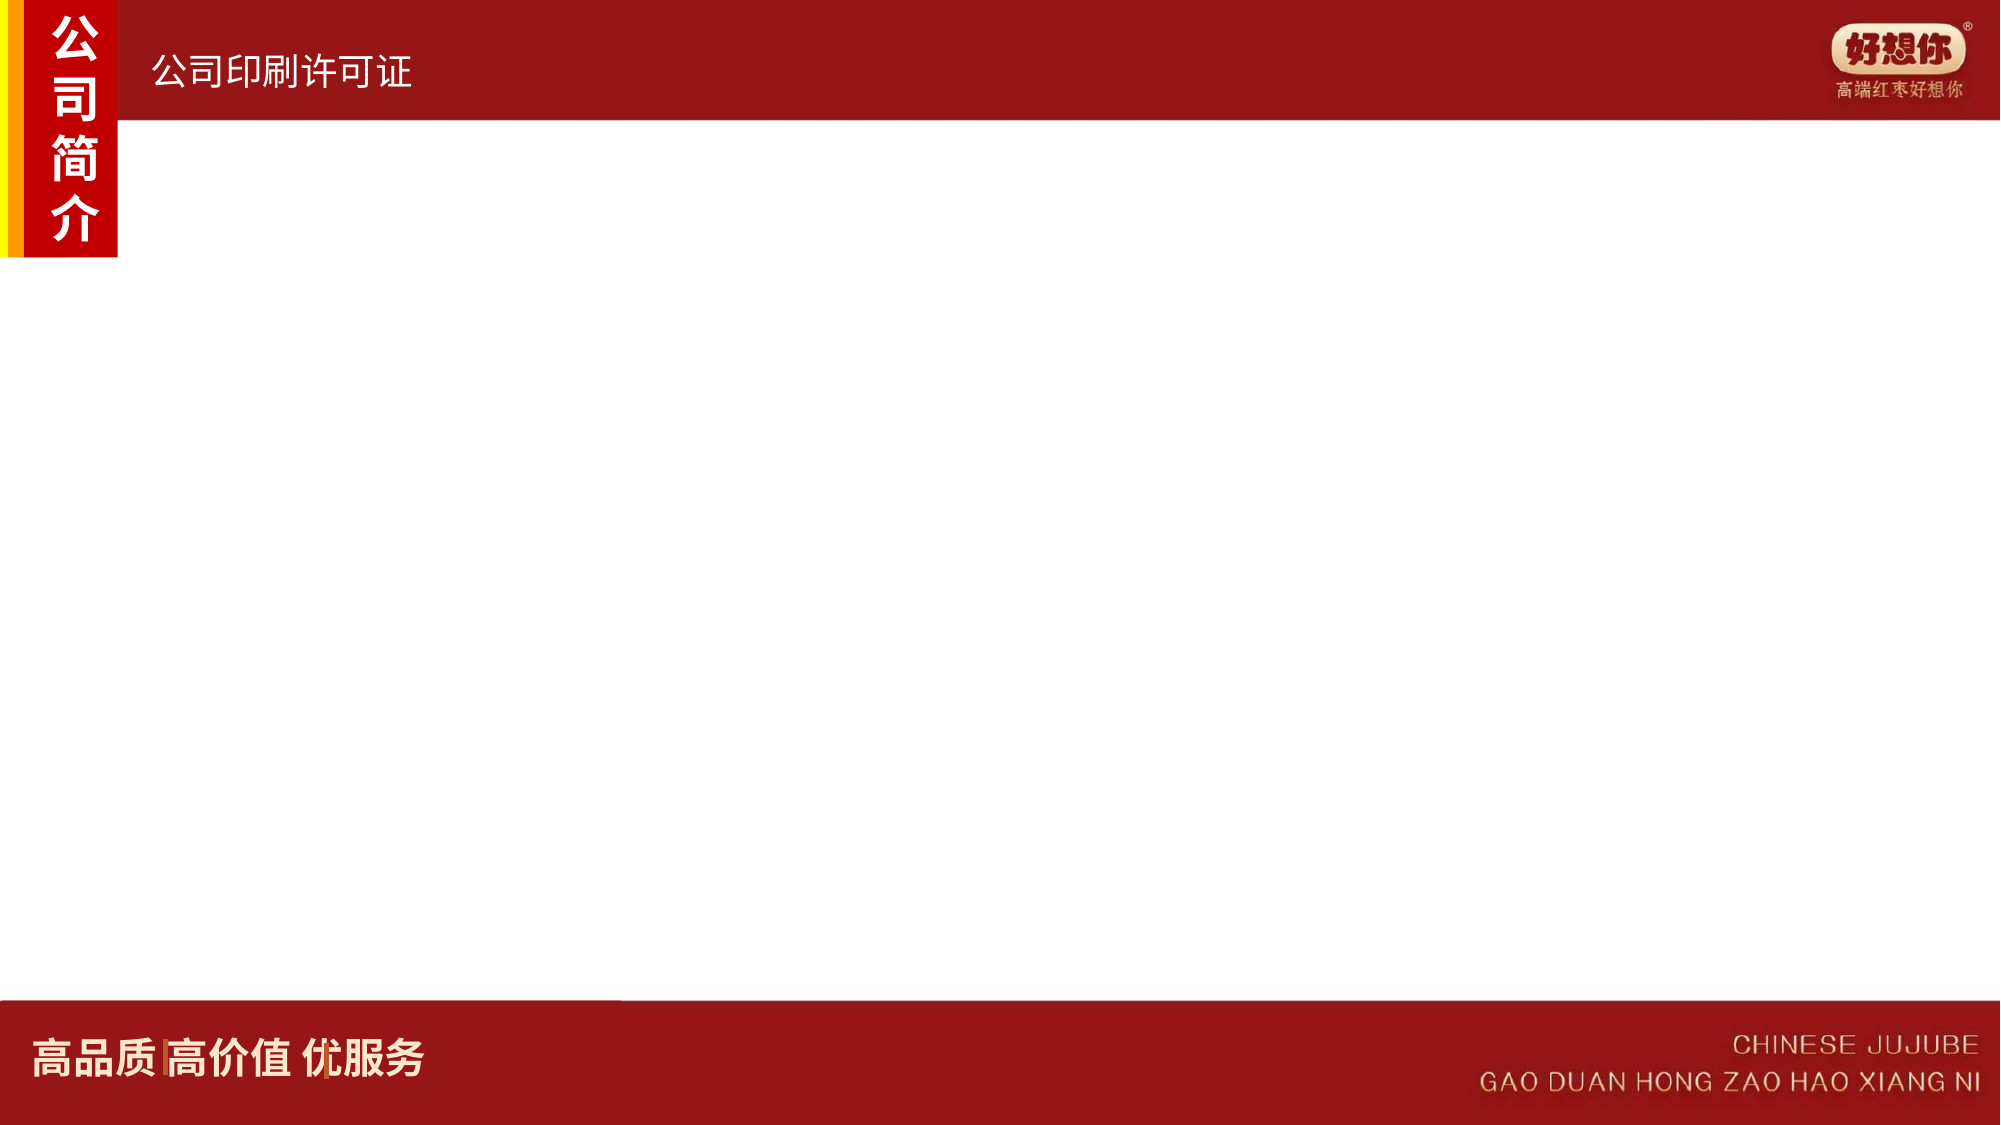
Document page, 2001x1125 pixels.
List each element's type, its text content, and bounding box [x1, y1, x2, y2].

text_box [23, 0, 119, 259]
picture [0, 0, 2000, 1125]
text_box 公司简介 [35, 0, 84, 255]
text_box [0, 0, 7, 259]
text_box 公司印刷许可证 [135, 40, 428, 101]
text_box [7, 0, 23, 259]
